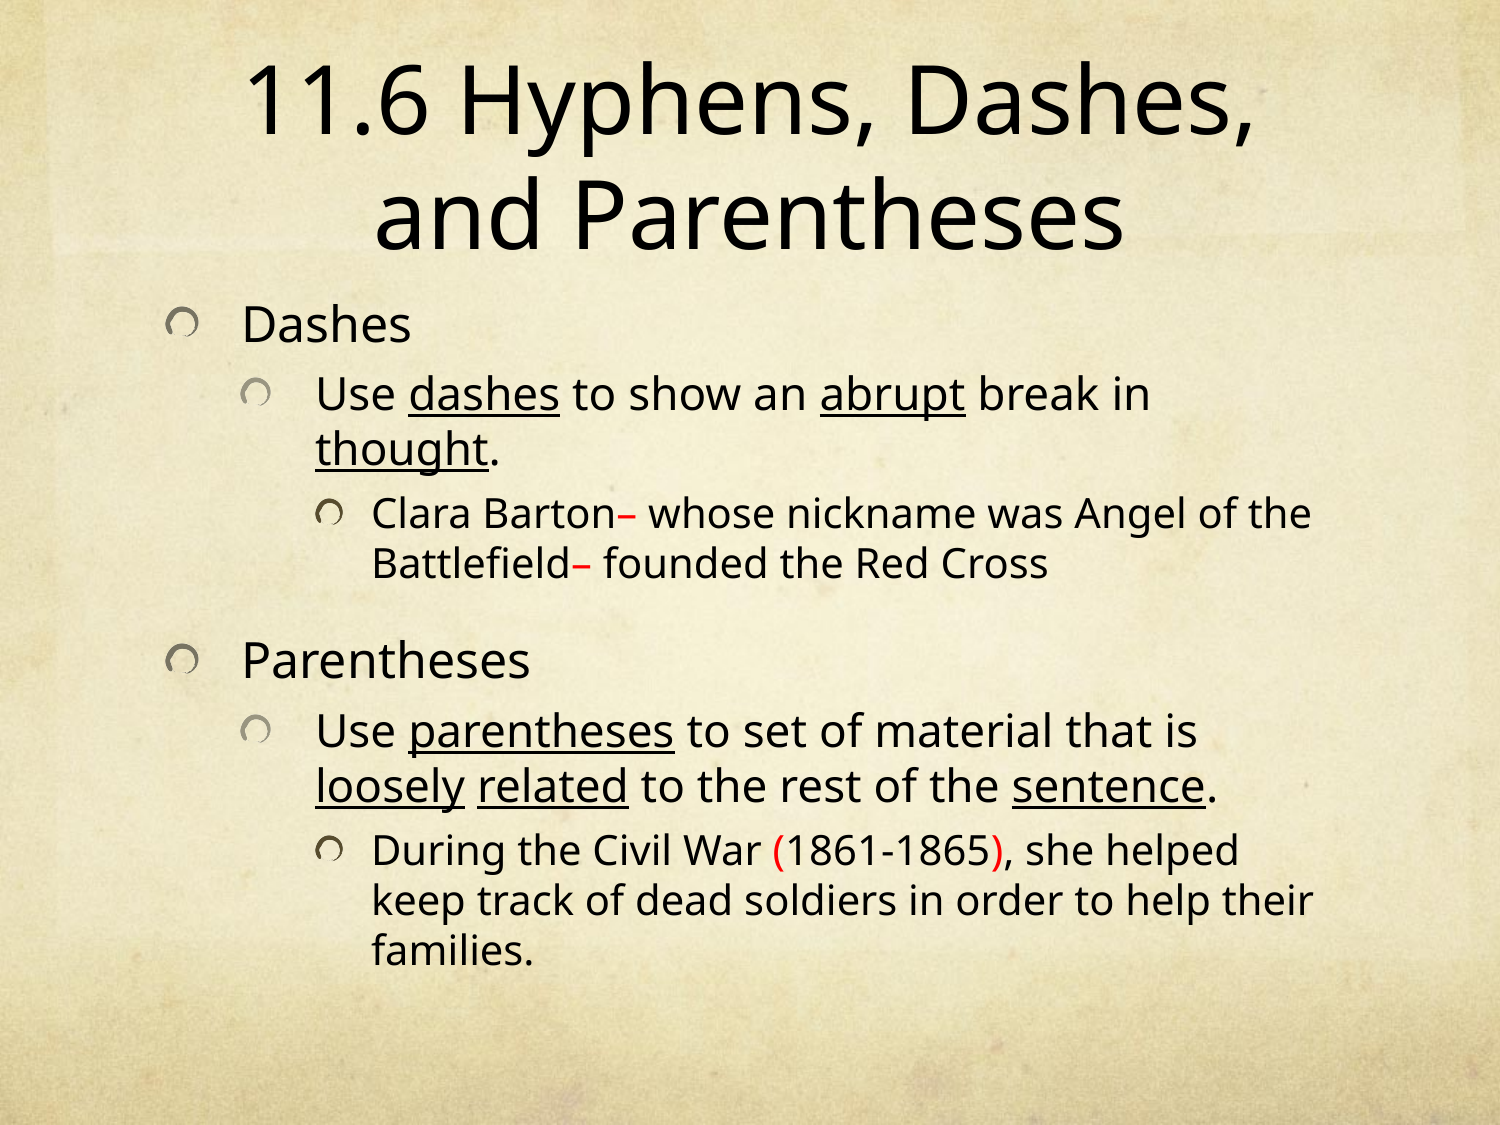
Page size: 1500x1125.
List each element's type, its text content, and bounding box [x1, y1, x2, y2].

list Dashes Use dashes to show an abrupt break in thought. Clara Barton– whose nickname was Angel of the Battlefield– founded the Red Cross Parentheses Use parentheses to set of material that is loosely related to the rest of the sentence. During the Civil War (1861-1865), she helped keep track of dead soldiers in order to help their families. [150, 284, 1350, 950]
picture [0, 0, 1500, 1125]
title 11.6 Hyphens, Dashes, and Parentheses [150, 82, 1350, 225]
